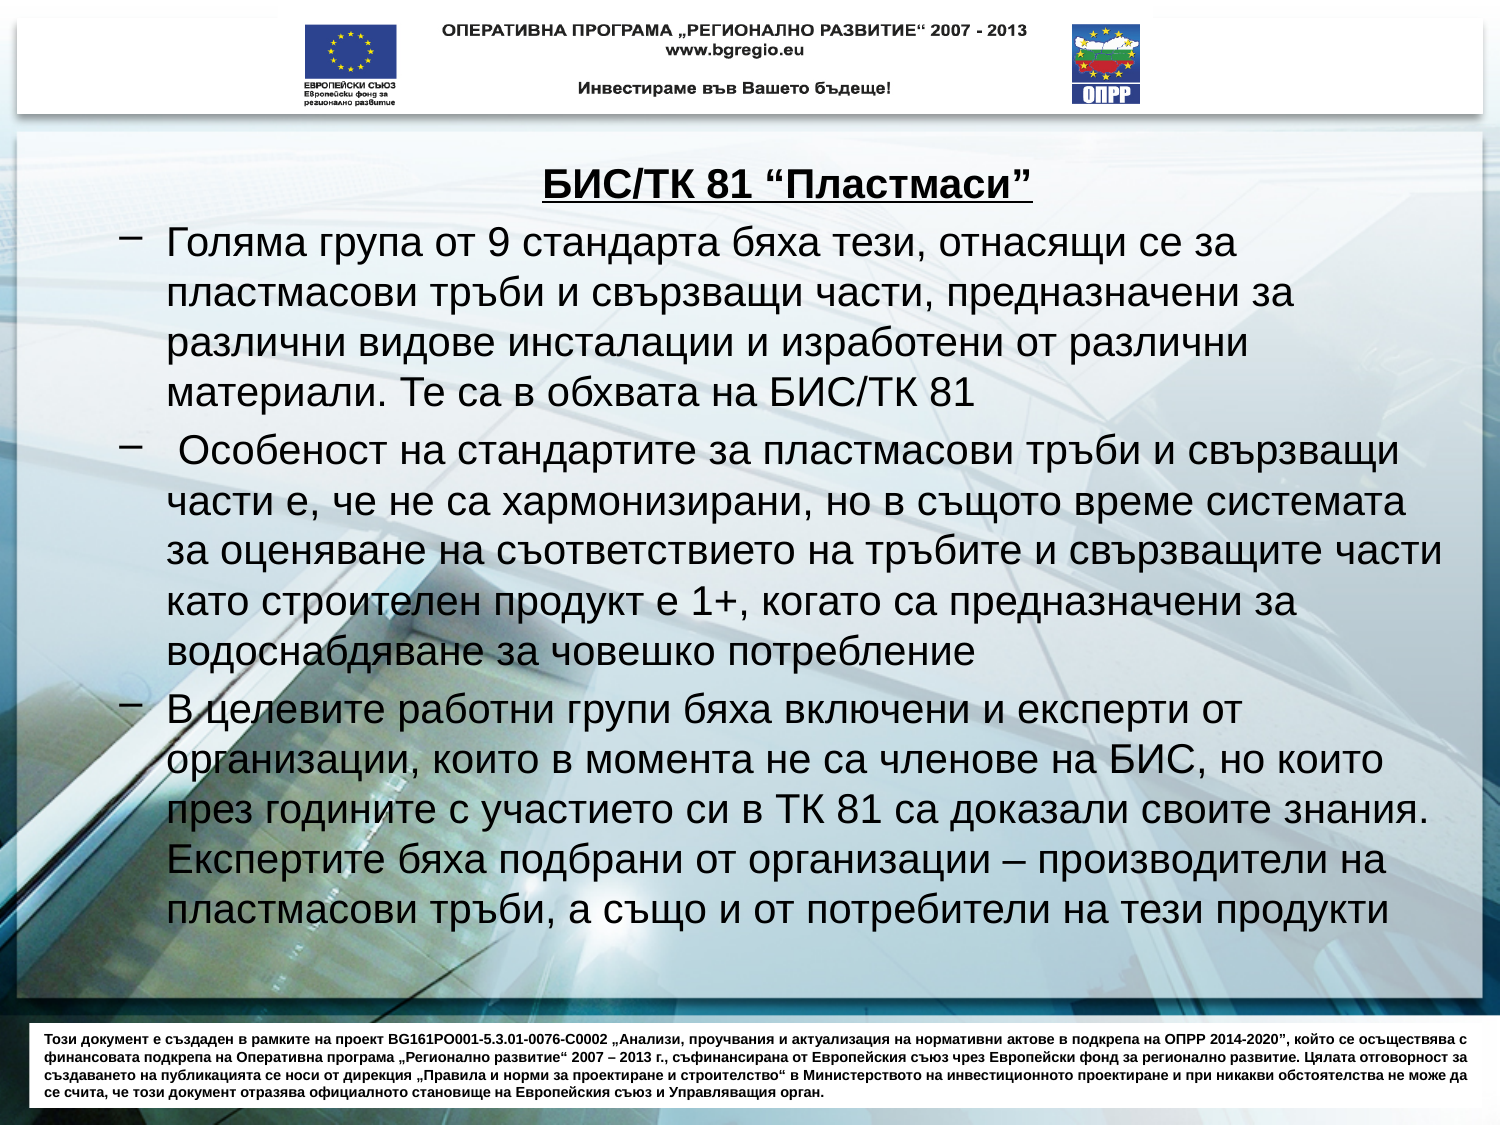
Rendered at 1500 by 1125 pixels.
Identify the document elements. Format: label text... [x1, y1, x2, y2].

picture [0, 0, 1500, 1125]
list БИС/ТК 81 “Пластмаси” Голяма група от 9 стандарта бяха тези, отнасящи се за пластмасови тръби и свързващи части, предназначени за различни видове инсталации и изработени от различни материали. Те са в обхвата на БИС/ТК 81 Особеност на стандартите за пластмасови тръби и свързващи части е, че не са хармонизирани, но в същото време системата за оценяване на съответствието на тръбите и свързващите части като строителен продукт е 1+, когато са предназначени за водоснабдяване за човешко потребление В целевите работни групи бяха включени и експерти от организации, които в момента не са членове на БИС, но които през годините с участието си в ТК 81 са доказали своите знания. Експертите бяха подбрани от организации – производители на пластмасови тръби, а също и от потребители на тези продукти [29, 148, 1471, 988]
